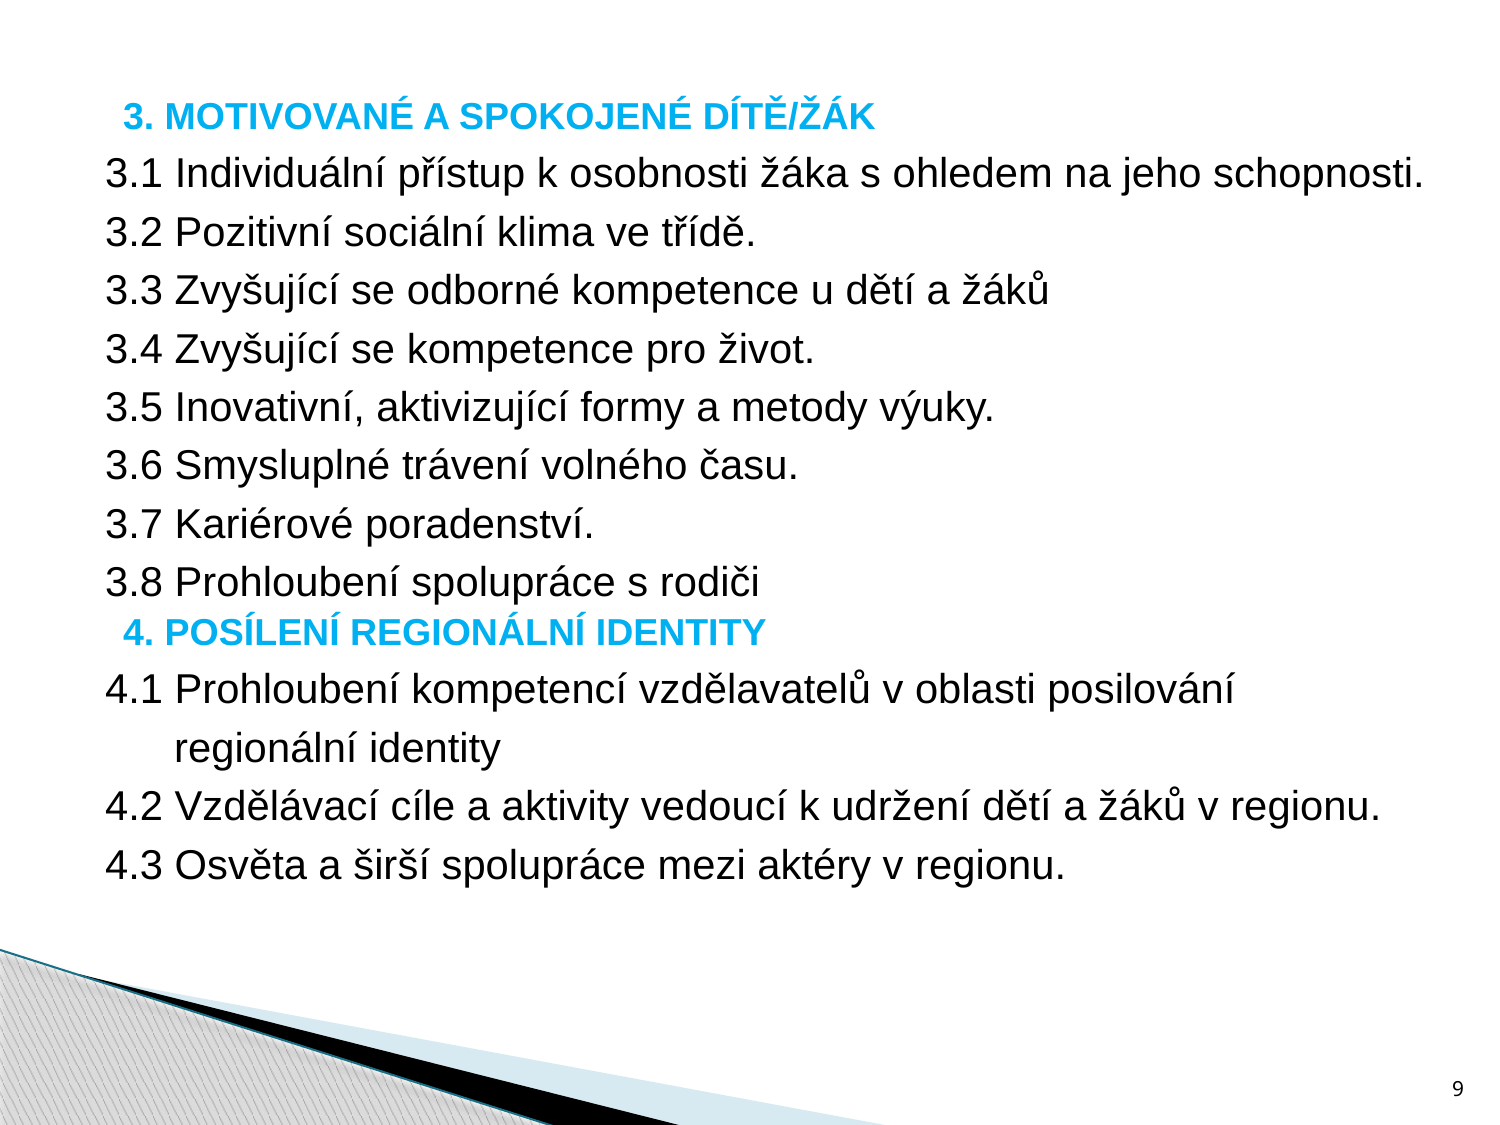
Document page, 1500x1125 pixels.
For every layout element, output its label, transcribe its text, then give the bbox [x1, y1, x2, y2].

slide_number 9 [1418, 1051, 1479, 1112]
list 3. MOTIVOVANÉ A SPOKOJENÉ DÍTĚ/ŽÁK 3.1 Individuální přístup k osobnosti žáka s ohledem na jeho schopnosti. 3.2 Pozitivní sociální klima ve třídě. 3.3 Zvyšující se odborné kompetence u dětí a žáků 3.4 Zvyšující se kompetence pro život. 3.5 Inovativní, aktivizující formy a metody výuky. 3.6 Smysluplné trávení volného času. 3.7 Kariérové poradenství. 3.8 Prohloubení spolupráce s rodiči 4. POSÍLENÍ REGIONÁLNÍ IDENTITY 4.1 Prohloubení kompetencí vzdělavatelů v oblasti posilování regionální identity 4.2 Vzdělávací cíle a aktivity vedoucí k udržení dětí a žáků v regionu. 4.3 Osvěta a širší spolupráce mezi aktéry v regionu. [90, 90, 1441, 941]
